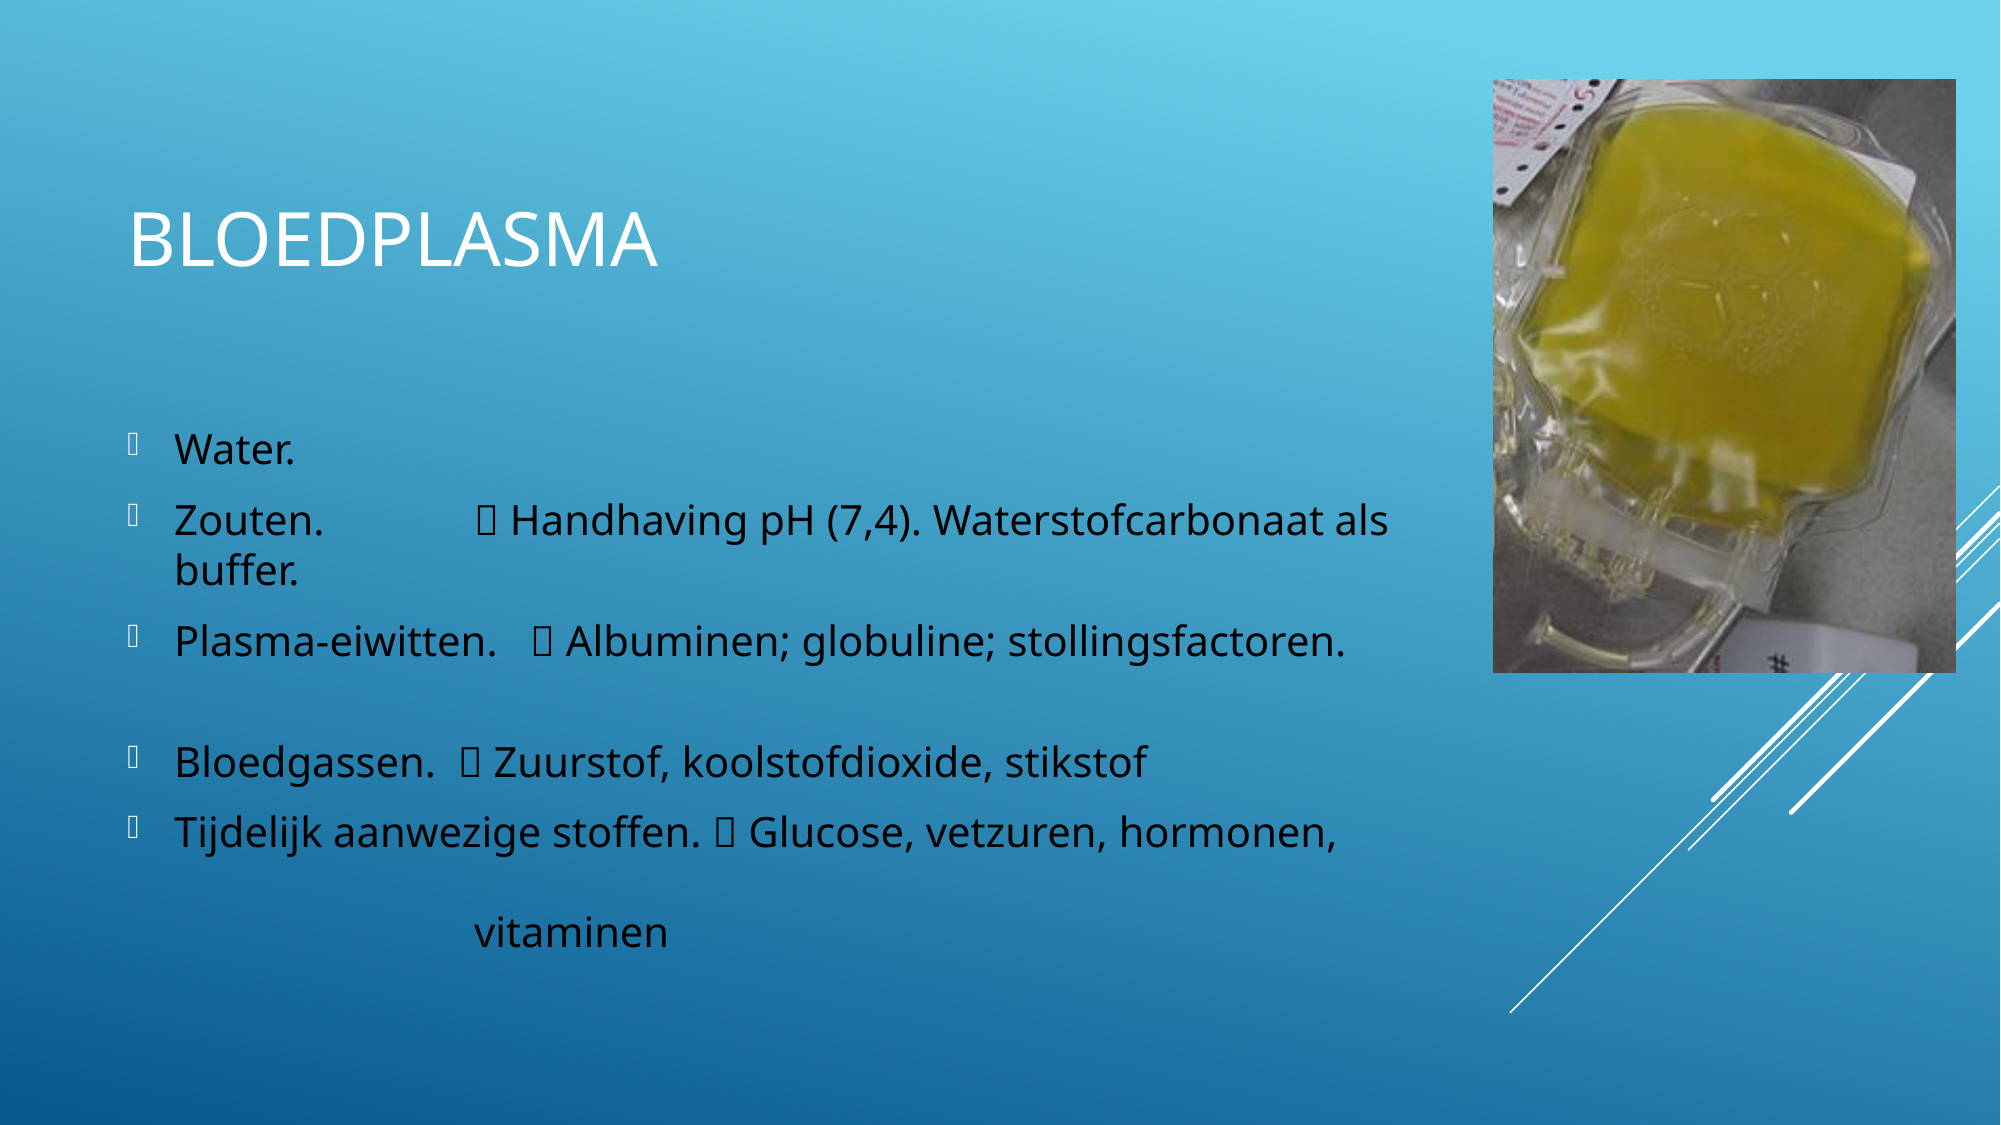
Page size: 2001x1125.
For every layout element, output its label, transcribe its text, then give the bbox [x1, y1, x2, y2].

title bloedplasma [112, 112, 1493, 360]
picture [1493, 79, 1957, 673]
list Water. Zouten.  Handhaving pH (7,4). Waterstofcarbonaat als buffer. Plasma-eiwitten.  Albuminen; globuline; stollingsfactoren. Bloedgassen.  Zuurstof, koolstofdioxide, stikstof Tijdelijk aanwezige stoffen.  Glucose, vetzuren, hormonen, vitaminen [112, 392, 1513, 986]
